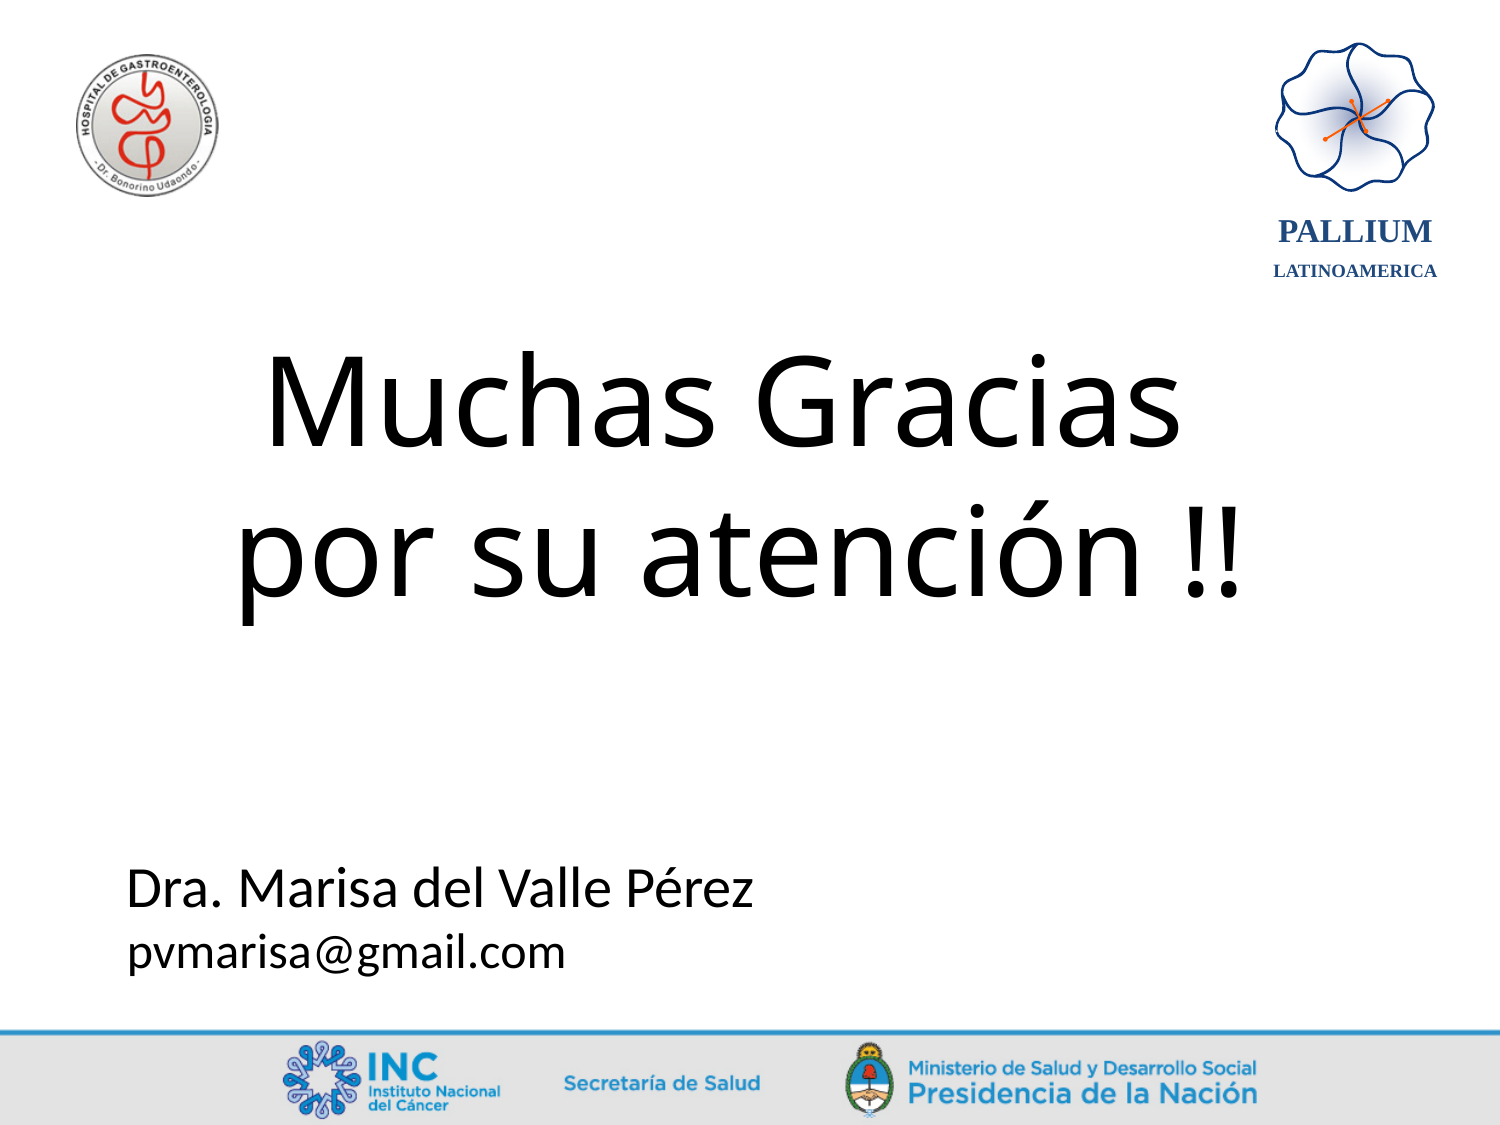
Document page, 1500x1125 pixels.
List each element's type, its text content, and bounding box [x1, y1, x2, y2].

picture [76, 54, 219, 197]
text_box Muchas Gracias por su atención !! [64, 314, 1415, 634]
picture [1274, 42, 1436, 193]
picture [0, 1027, 1500, 1125]
text_box PALLIUM LATINOAMERICA [1228, 202, 1483, 289]
text_box Dra. Marisa del Valle Pérez pvmarisa@gmail.com [112, 841, 1459, 986]
